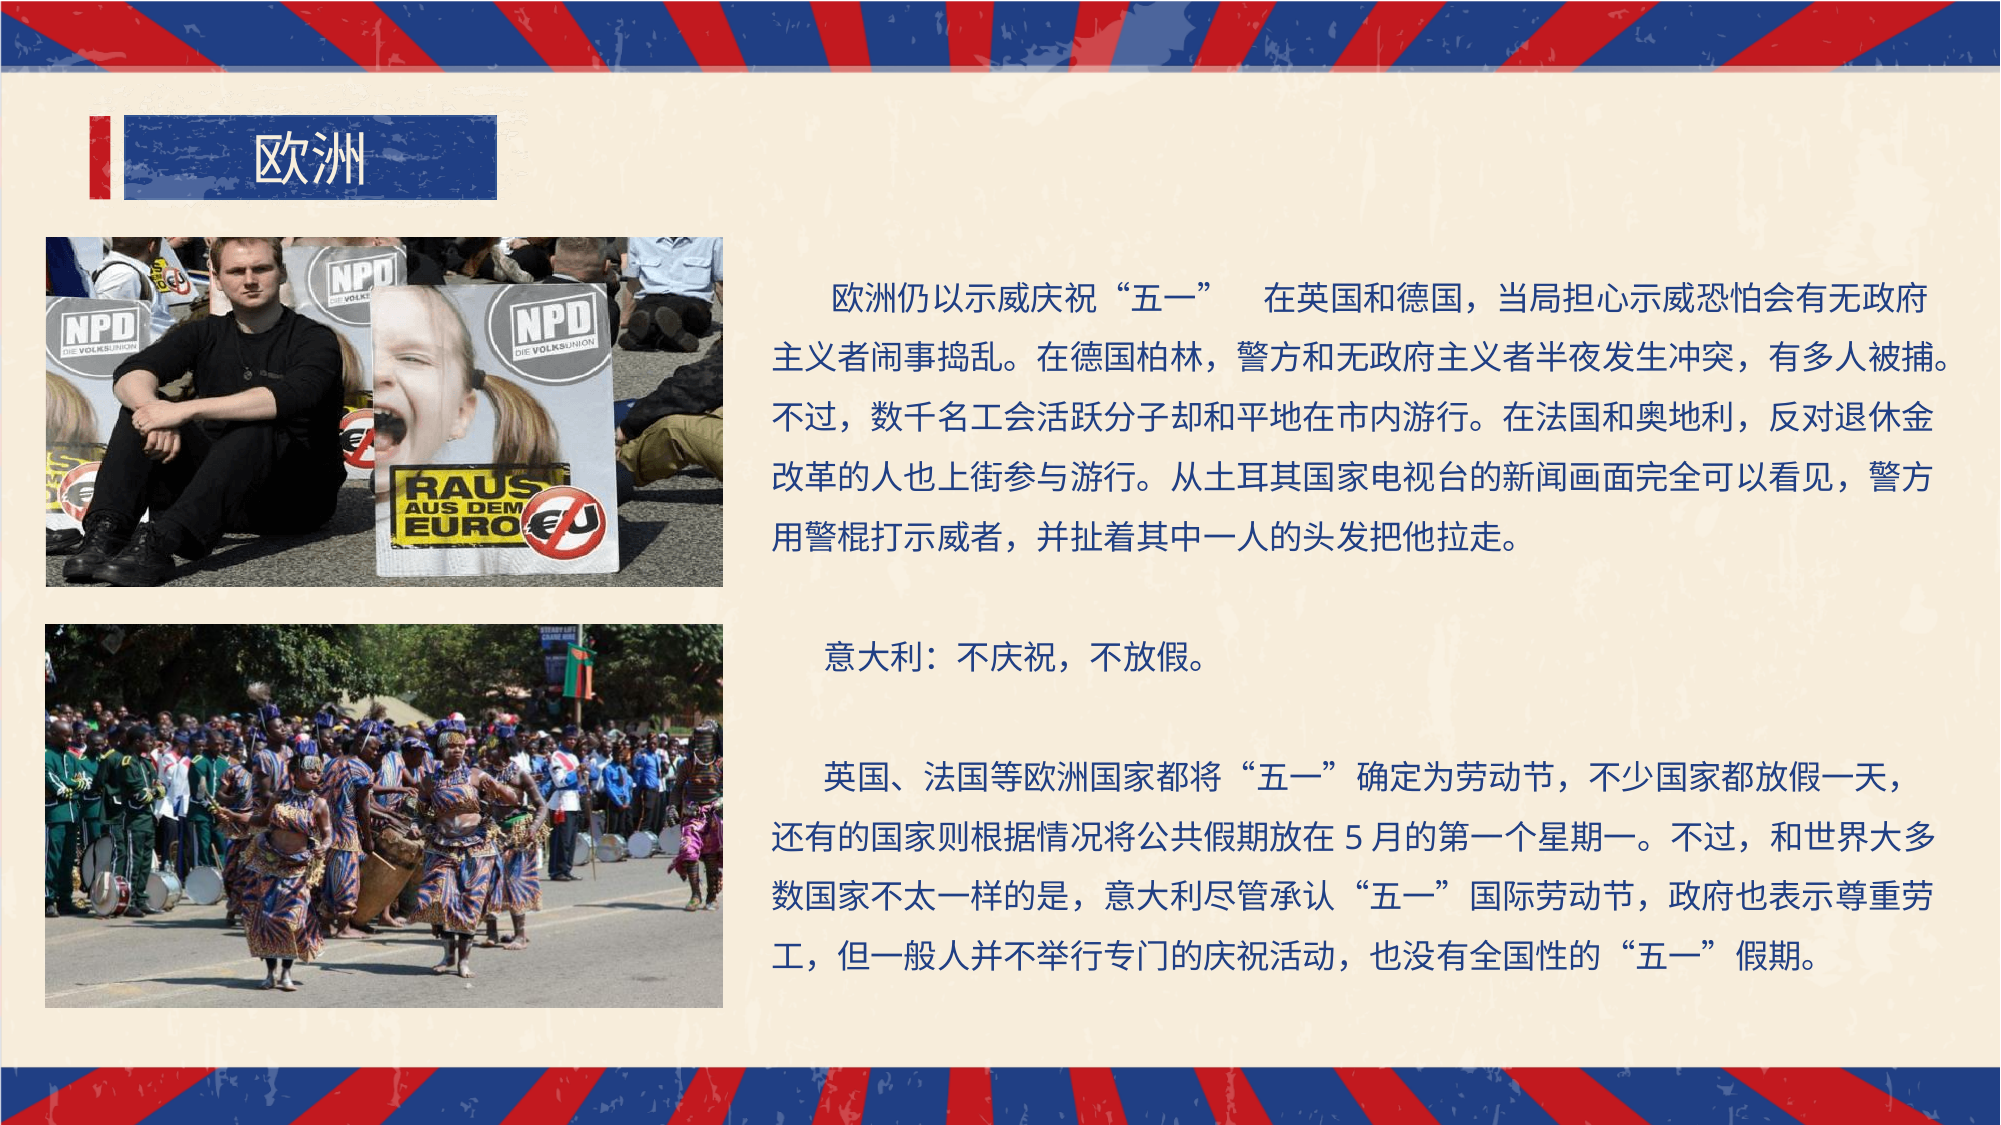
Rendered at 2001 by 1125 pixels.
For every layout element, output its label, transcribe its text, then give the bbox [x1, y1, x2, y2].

text_box 欧洲仍以示威庆祝“五一” 在英国和德国，当局担心示威恐怕会有无政府主义者闹事捣乱。在德国柏林，警方和无政府主义者半夜发生冲突，有多人被捕。不过，数千名工会活跃分子却和平地在市内游行。在法国和奥地利，反对退休金改革的人也上街参与游行。从土耳其国家电视台的新闻画面完全可以看见，警方用警棍打示威者，并扯着其中一人的头发把他拉走。 意大利：不庆祝，不放假。 英国、法国等欧洲国家都将“五一”确定为劳动节，不少国家都放假一天，还有的国家则根据情况将公共假期放在5月的第一个星期一。不过，和世界大多数国家不太一样的是，意大利尽管承认“五一”国际劳动节，政府也表示尊重劳工，但一般人并不举行专门的庆祝活动，也没有全国性的“五一”假期。 [756, 249, 1961, 983]
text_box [89, 84, 527, 208]
picture [2, 2, 2000, 1125]
